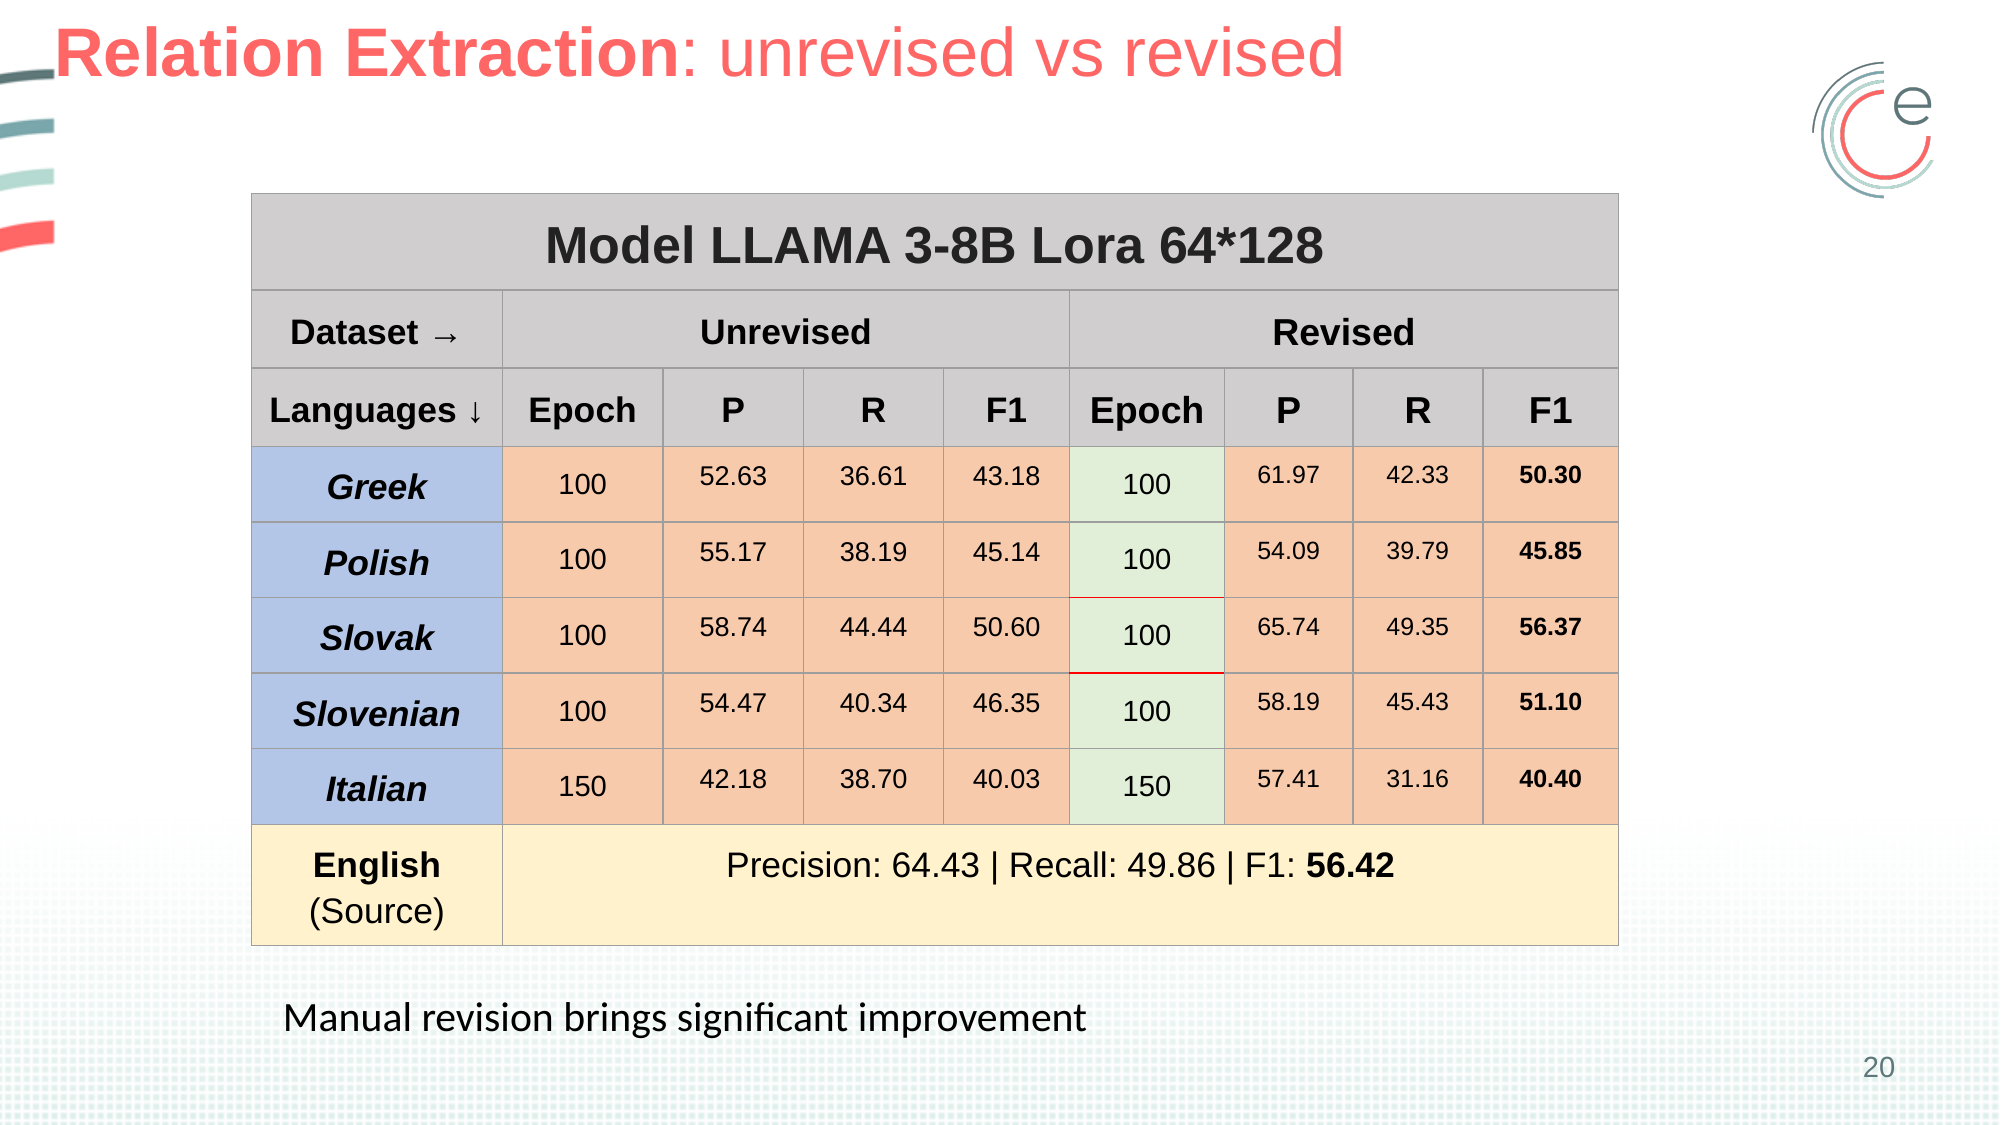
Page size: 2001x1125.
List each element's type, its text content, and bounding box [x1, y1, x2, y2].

table_cell 38.19 [804, 523, 943, 597]
table_cell 54.47 [664, 674, 803, 748]
table_cell Revised [1070, 291, 1618, 367]
table_cell Polish [252, 523, 502, 597]
table_cell 150 [503, 749, 662, 824]
table_cell Italian [252, 749, 502, 824]
table_cell Languages ↓ [252, 369, 502, 446]
table_cell Greek [252, 447, 502, 521]
table_cell 52.63 [664, 447, 803, 521]
table_cell 50.60 [944, 598, 1069, 672]
table_cell 51.10 [1484, 674, 1618, 748]
table_cell Slovak [252, 598, 502, 672]
table_cell 45.14 [944, 523, 1069, 597]
table_cell 36.61 [804, 447, 943, 521]
table_cell 100 [503, 674, 662, 748]
table_cell R [804, 369, 943, 446]
table_cell 55.17 [664, 523, 803, 597]
table_cell 57.41 [1225, 749, 1352, 824]
table_cell 43.18 [944, 447, 1069, 521]
table_cell 54.09 [1225, 523, 1352, 597]
table_cell 56.37 [1484, 598, 1618, 672]
table_cell 58.74 [664, 598, 803, 672]
table_cell 40.03 [944, 749, 1069, 824]
table_cell 46.35 [944, 674, 1069, 748]
table_cell F1 [944, 369, 1069, 446]
table_cell 40.40 [1484, 749, 1618, 824]
table_cell 100 [503, 447, 662, 521]
table_cell 31.16 [1354, 749, 1482, 824]
table_cell 45.85 [1484, 523, 1618, 597]
table_cell 61.97 [1225, 447, 1352, 521]
table_cell 42.33 [1354, 447, 1482, 521]
picture [0, 0, 2001, 1125]
table_cell 100 [1070, 674, 1224, 748]
title Relation Extraction: unrevised vs revised [39, 9, 1917, 121]
table_cell 45.43 [1354, 674, 1482, 748]
table_cell 100 [1070, 598, 1224, 672]
table_cell 44.44 [804, 598, 943, 672]
table_cell 42.18 [664, 749, 803, 824]
table_cell Epoch [503, 369, 662, 446]
table_cell 39.79 [1354, 523, 1482, 597]
table_cell F1 [1484, 369, 1618, 446]
table_header Model LLAMA 3-8B Lora 64*128 [252, 194, 1618, 289]
table_cell 100 [503, 598, 662, 672]
table_cell Slovenian [252, 674, 502, 748]
table_cell Dataset → [252, 291, 502, 367]
table_cell English (Source) [252, 825, 502, 945]
table_cell R [1354, 369, 1482, 446]
table_cell 40.34 [804, 674, 943, 748]
table_cell P [664, 369, 803, 446]
table_cell 65.74 [1225, 598, 1352, 672]
table_cell 58.19 [1225, 674, 1352, 748]
table_cell 100 [1070, 447, 1224, 521]
table_cell 100 [1070, 523, 1224, 597]
text_box Manual revision brings significant improvement [251, 974, 1800, 1047]
table_cell 100 [503, 523, 662, 597]
table_cell 50.30 [1484, 447, 1618, 521]
table_cell Epoch [1070, 369, 1224, 446]
table_cell P [1225, 369, 1352, 446]
table_cell 49.35 [1354, 598, 1482, 672]
table_cell 38.70 [804, 749, 943, 824]
table_cell Unrevised [503, 291, 1069, 367]
table_cell Precision: 64.43 | Recall: 49.86 | F1: 56.42 [503, 825, 1618, 945]
table_cell 150 [1070, 749, 1224, 824]
